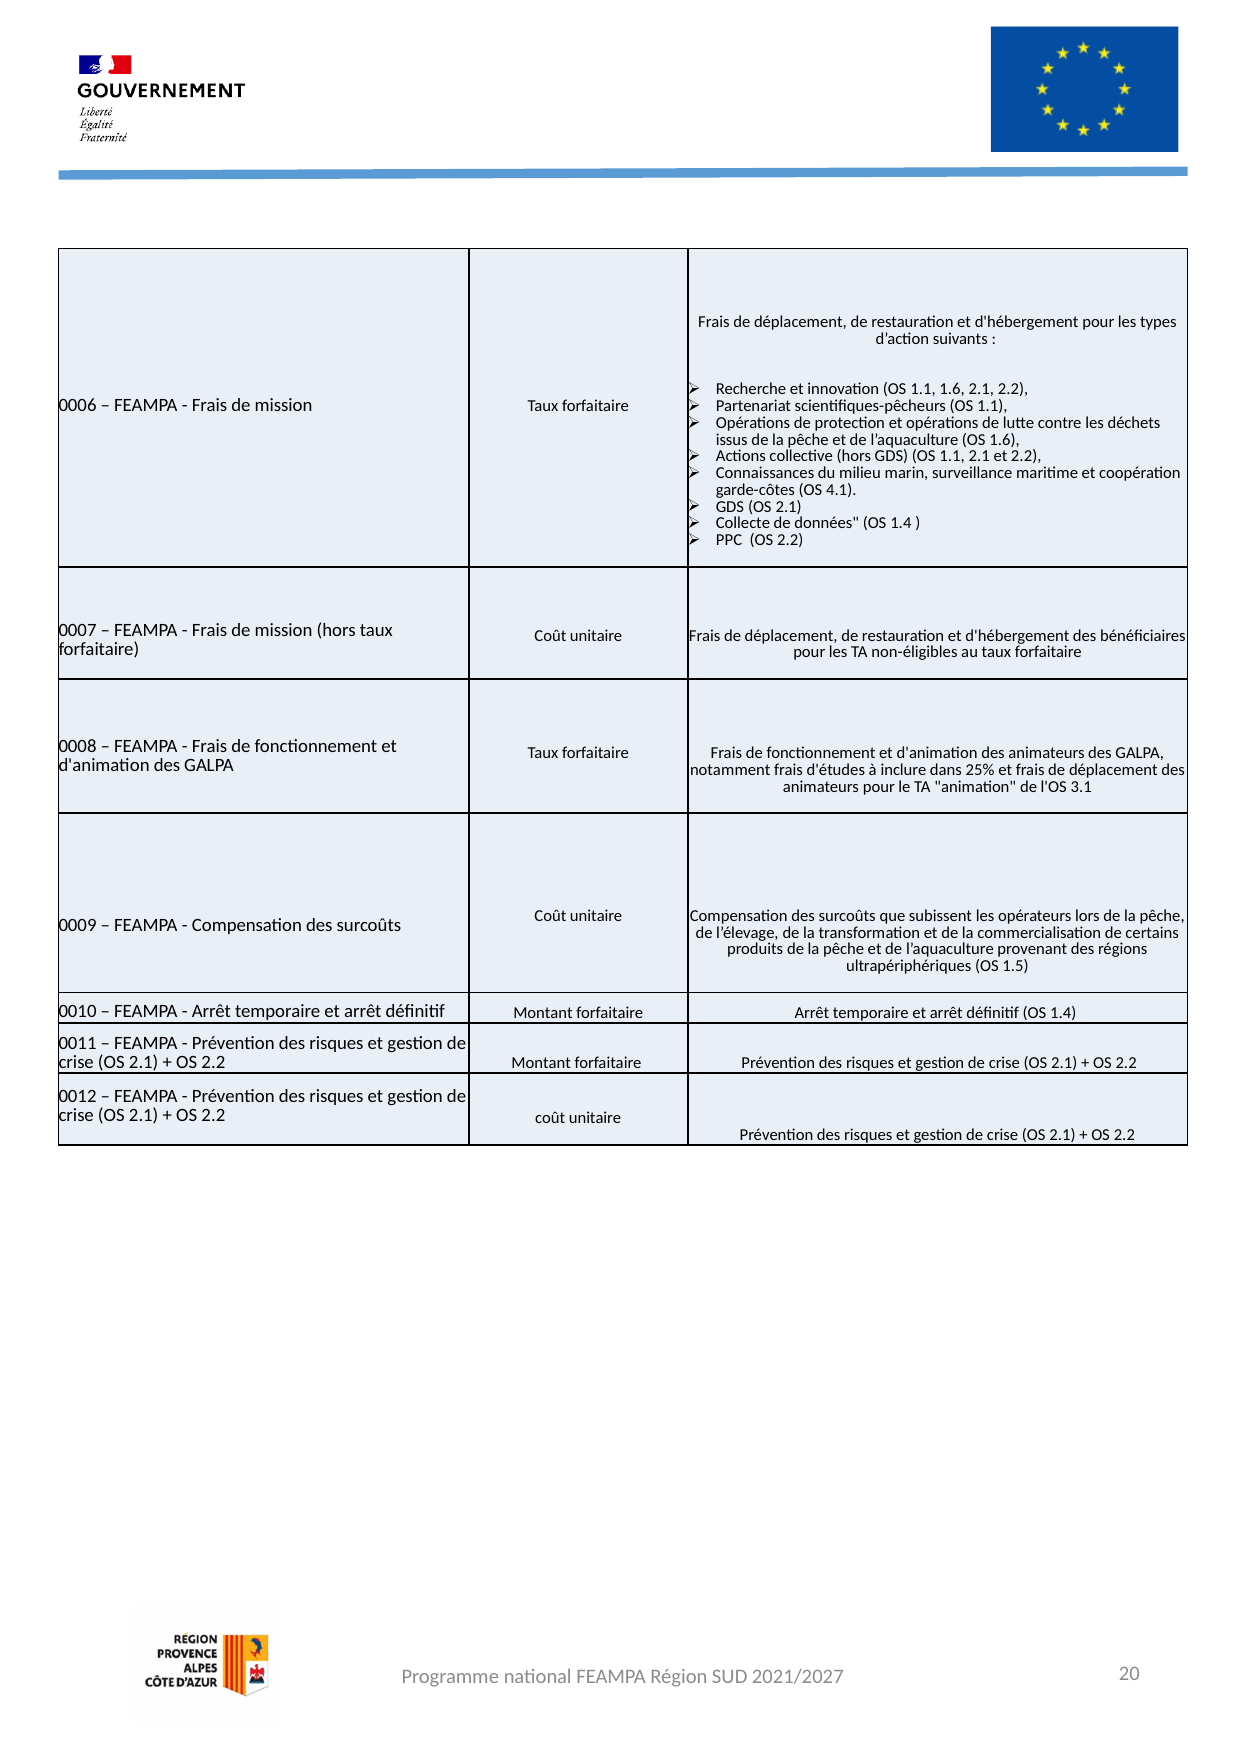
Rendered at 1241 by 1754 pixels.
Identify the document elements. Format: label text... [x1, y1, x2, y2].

table_cell 0009 – FEAMPA - Compensation des surcoûts [59, 814, 468, 992]
picture [990, 26, 1179, 152]
table_cell 0008 – FEAMPA - Frais de fonctionnement et d'animation des GALPA [59, 680, 468, 812]
table_cell Montant forfaitaire [470, 1024, 687, 1072]
table_header Frais de déplacement, de restauration et d'hébergement pour les types d’action suivants : Recherche et innovation (OS 1.1, 1.6, 2.1, 2.2), Partenariat scientifiques-pêcheurs (OS 1.1), Opérations de protection et opérations de lutte contre les déchets issus de la pêche et de l’aquaculture (OS 1.6), Actions collective (hors GDS) (OS 1.1, 2.1 et 2.2), Connaissances du milieu marin, surveillance maritime et coopération garde-côtes (OS 4.1). GDS (OS 2.1) Collecte de données" (OS 1.4 ) PPC (OS 2.2) [689, 249, 1187, 566]
slide_number 20 [875, 1625, 1155, 1719]
table_cell Taux forfaitaire [470, 680, 687, 812]
table_cell Compensation des surcoûts que subissent les opérateurs lors de la pêche, de l’élevage, de la transformation et de la commercialisation de certains produits de la pêche et de l’aquaculture provenant des régions ultrapériphériques (OS 1.5) [689, 814, 1187, 992]
table_cell Coût unitaire [470, 814, 687, 992]
picture [133, 1604, 280, 1723]
table_cell Montant forfaitaire [470, 993, 687, 1022]
table_cell coût unitaire [470, 1074, 687, 1144]
table_cell Prévention des risques et gestion de crise (OS 2.1) + OS 2.2 [689, 1074, 1187, 1144]
table_header Taux forfaitaire [470, 249, 687, 566]
table_cell Frais de fonctionnement et d'animation des animateurs des GALPA, notamment frais d'études à inclure dans 25% et frais de déplacement des animateurs pour le TA "animation" de l'OS 3.1 [689, 680, 1187, 812]
table_cell 0010 – FEAMPA - Arrêt temporaire et arrêt définitif [59, 993, 468, 1022]
table_cell Arrêt temporaire et arrêt définitif (OS 1.4) [689, 993, 1187, 1022]
table_cell 0011 – FEAMPA - Prévention des risques et gestion de crise (OS 2.1) + OS 2.2 [59, 1024, 468, 1072]
table_cell Frais de déplacement, de restauration et d'hébergement des bénéficiaires pour les TA non-éligibles au taux forfaitaire [689, 568, 1187, 678]
table_cell Prévention des risques et gestion de crise (OS 2.1) + OS 2.2 [689, 1024, 1187, 1072]
picture [58, 36, 264, 160]
table_cell Coût unitaire [470, 568, 687, 678]
footer Programme national FEAMPA Région SUD 2021/2027 [280, 1628, 983, 1723]
table_cell 0012 – FEAMPA - Prévention des risques et gestion de crise (OS 2.1) + OS 2.2 [59, 1074, 468, 1144]
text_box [58, 171, 1188, 175]
table_header 0006 – FEAMPA - Frais de mission [59, 249, 468, 566]
table_cell 0007 – FEAMPA - Frais de mission (hors taux forfaitaire) [59, 568, 468, 678]
